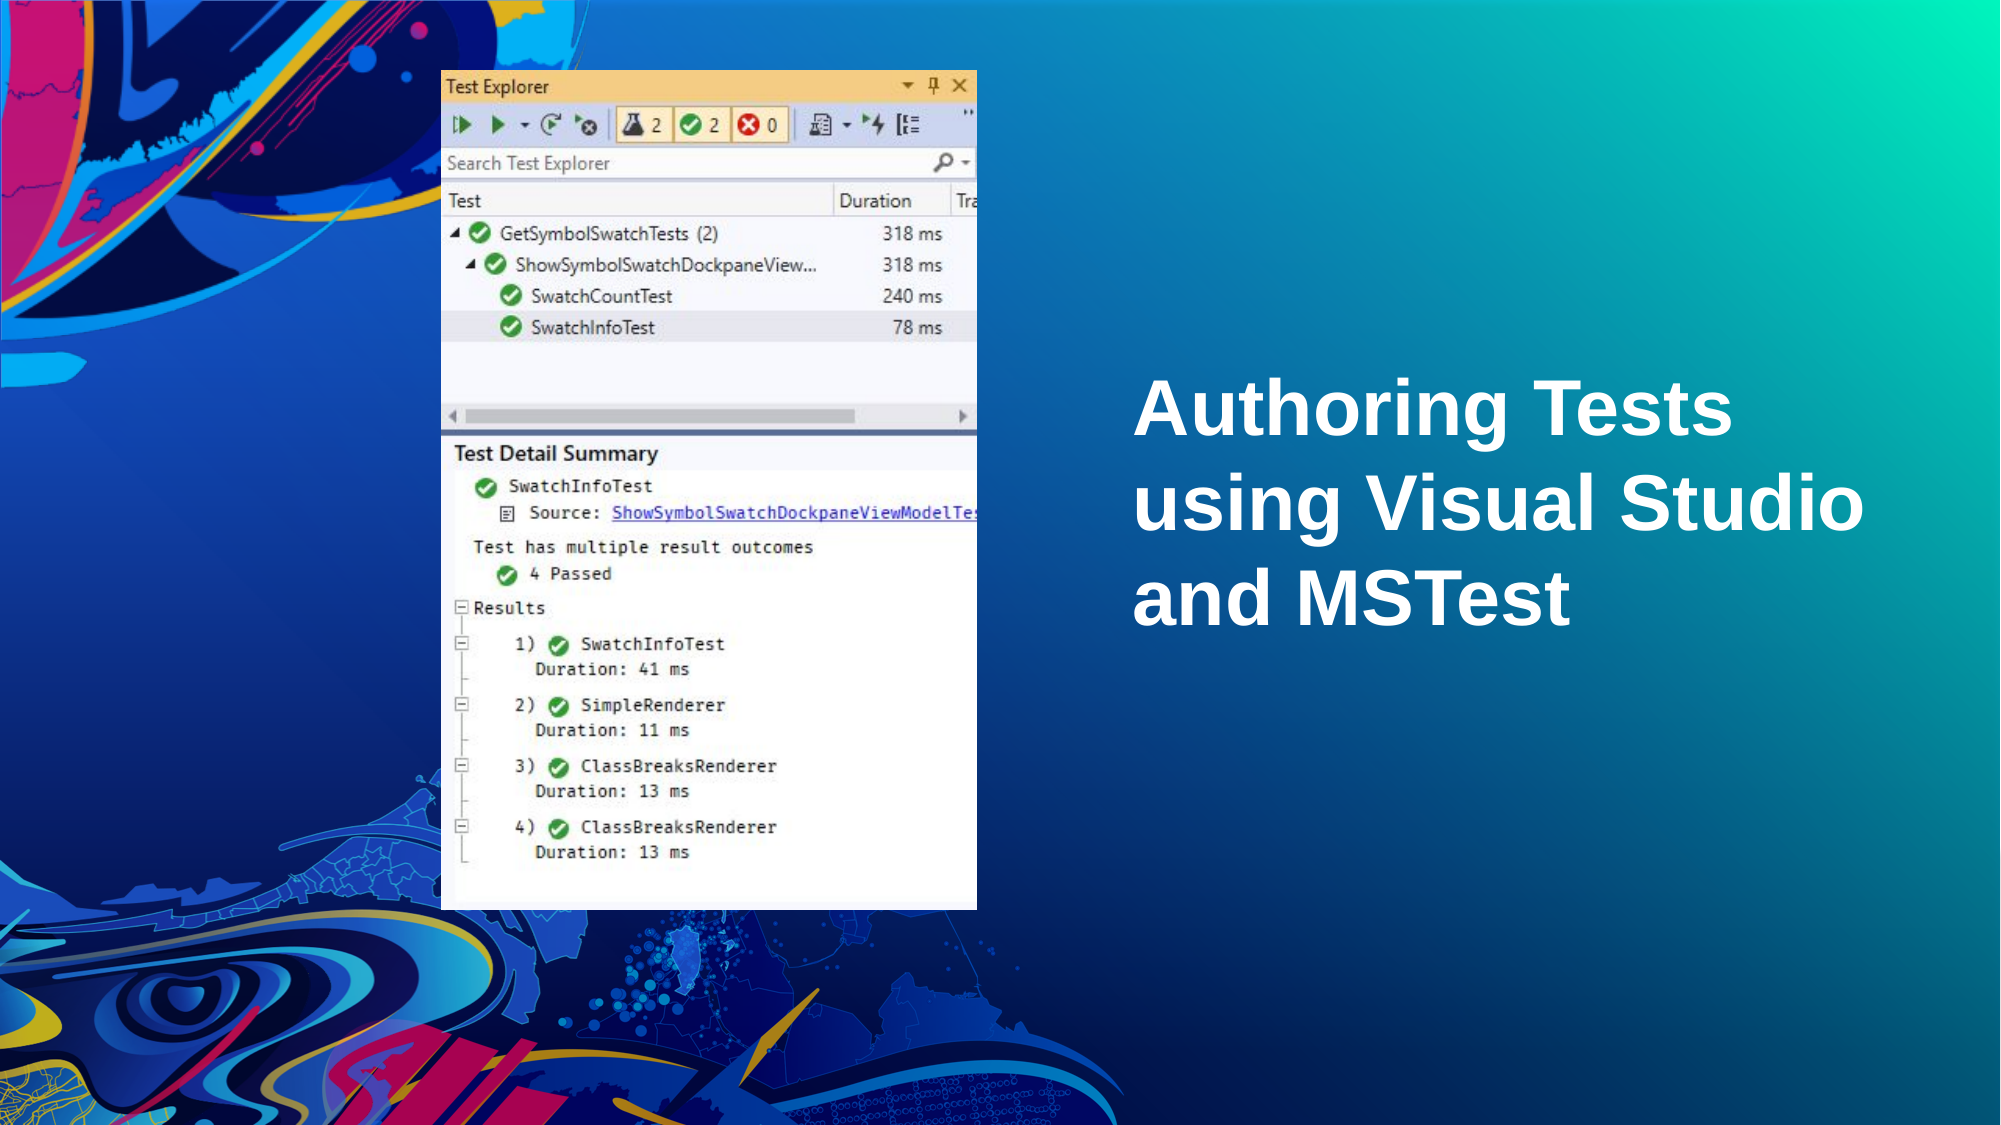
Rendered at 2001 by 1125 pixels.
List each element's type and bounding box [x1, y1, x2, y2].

text_box [0, 0, 2000, 1125]
picture [440, 70, 978, 910]
